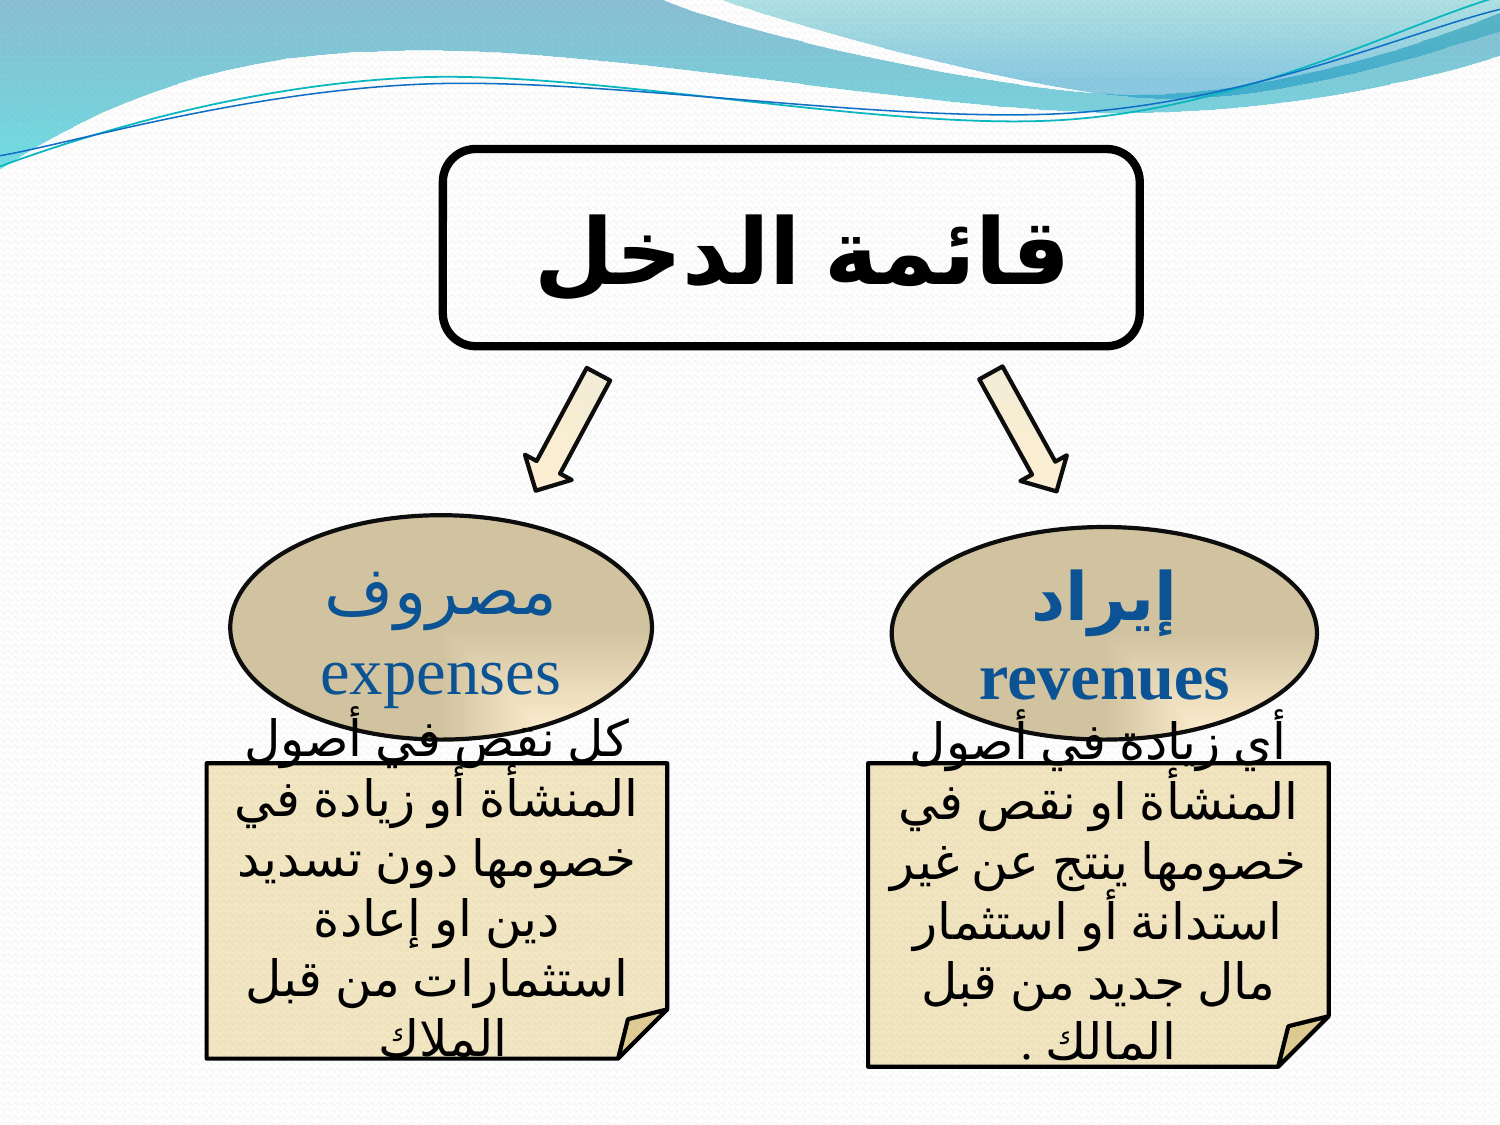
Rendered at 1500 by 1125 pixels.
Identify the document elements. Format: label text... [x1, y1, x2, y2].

text_box قائمة الدخل [440, 146, 1142, 349]
text_box إيراد revenues [889, 524, 1320, 742]
text_box [977, 364, 1069, 494]
text_box أي زيادة في أصول المنشأة او نقص في خصومها ينتج عن غير استدانة أو استثمار مال جديد من قبل المالك . [866, 761, 1331, 1069]
text_box [522, 365, 613, 493]
text_box مصروف expenses [228, 513, 655, 742]
text_box كل نقص في أصول المنشأة أو زيادة في خصومها دون تسديد دين او إعادة استثمارات من قبل الملاك [204, 761, 670, 1061]
